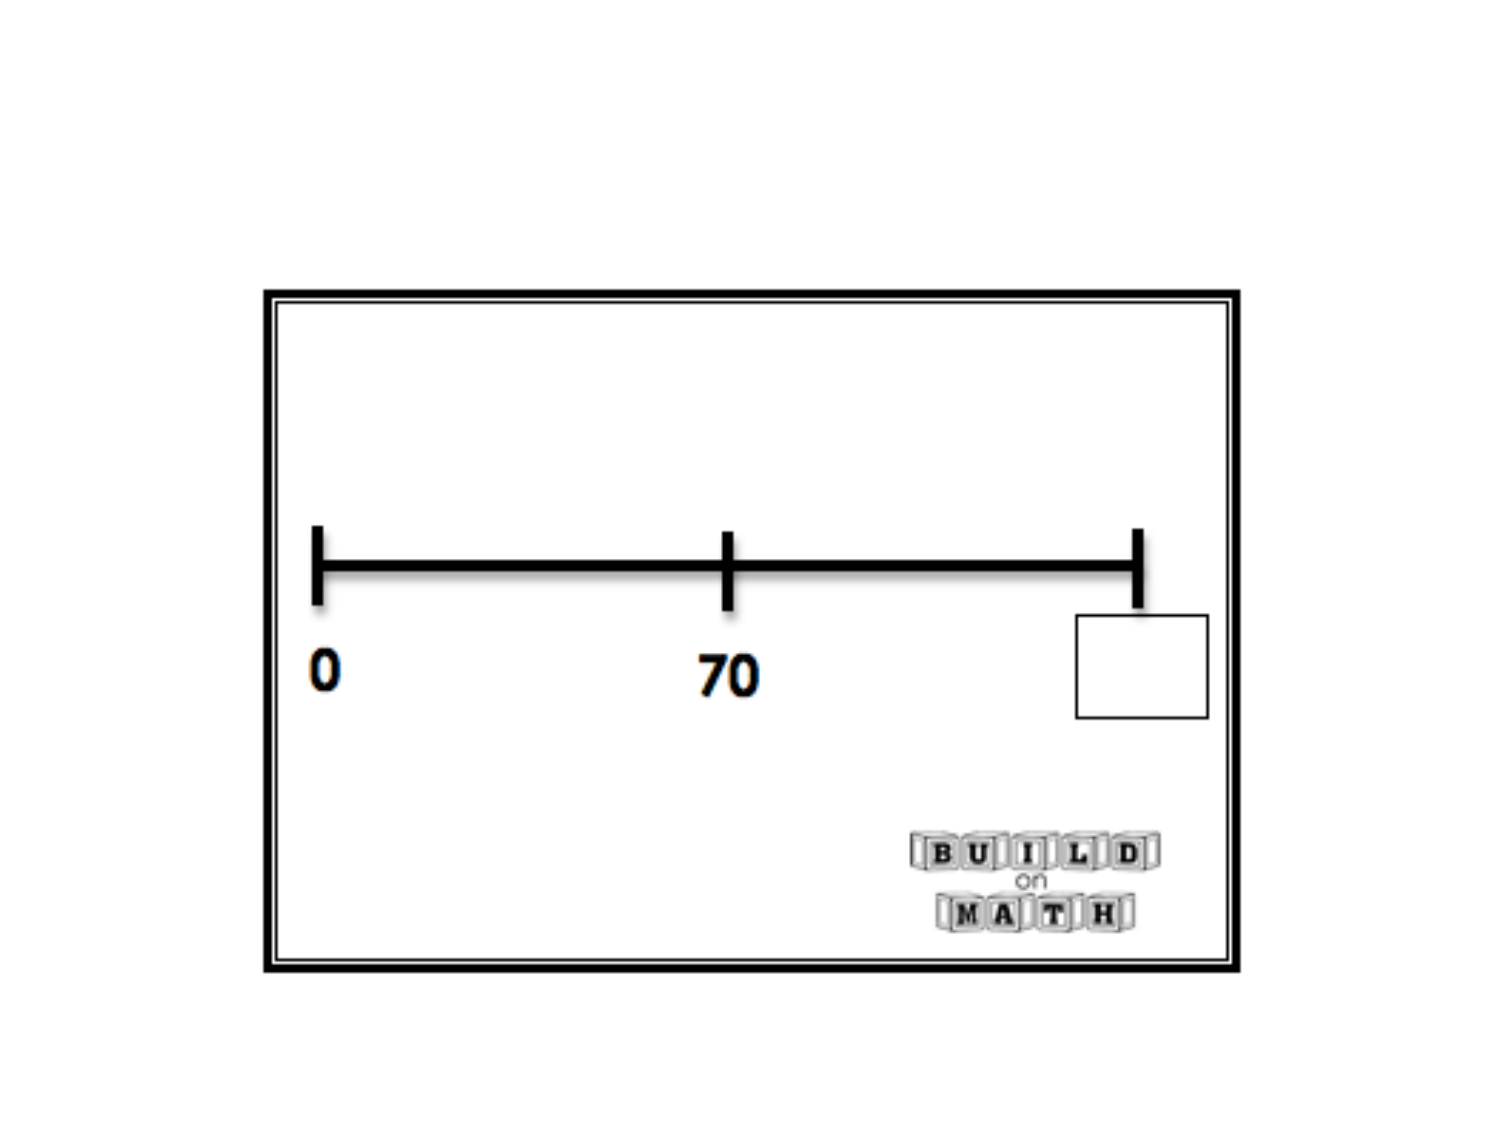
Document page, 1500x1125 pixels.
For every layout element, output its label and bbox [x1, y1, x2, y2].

list [74, 262, 1426, 1006]
